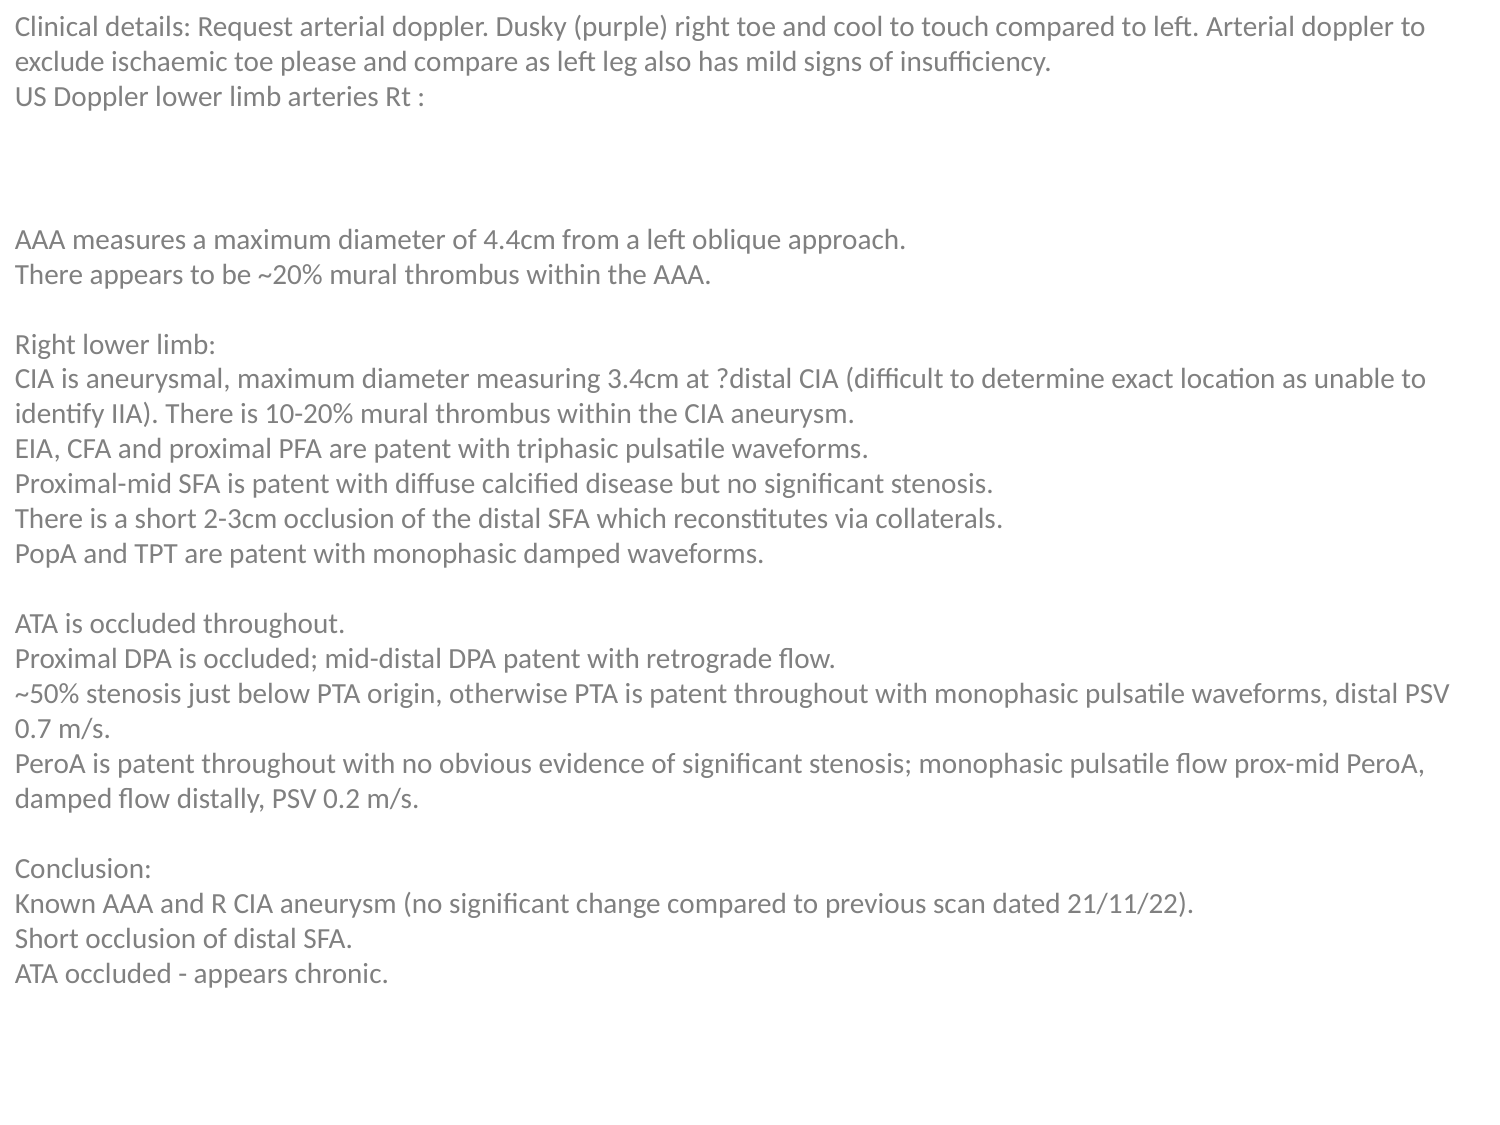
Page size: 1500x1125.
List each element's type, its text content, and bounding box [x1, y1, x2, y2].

text_box AAA measures a maximum diameter of 4.4cm from a left oblique approach. There appears to be ~20% mural thrombus within the AAA. Right lower limb: CIA is aneurysmal, maximum diameter measuring 3.4cm at ?distal CIA (difficult to determine exact location as unable to identify IIA). There is 10-20% mural thrombus within the CIA aneurysm. EIA, CFA and proximal PFA are patent with triphasic pulsatile waveforms. Proximal-mid SFA is patent with diffuse calcified disease but no significant stenosis. There is a short 2-3cm occlusion of the distal SFA which reconstitutes via collaterals. PopA and TPT are patent with monophasic damped waveforms. ATA is occluded throughout. Proximal DPA is occluded; mid-distal DPA patent with retrograde flow. ~50% stenosis just below PTA origin, otherwise PTA is patent throughout with monophasic pulsatile waveforms, distal PSV 0.7 m/s. PeroA is patent throughout with no obvious evidence of significant stenosis; monophasic pulsatile flow prox-mid PeroA, damped flow distally, PSV 0.2 m/s. Conclusion: Known AAA and R CIA aneurysm (no significant change compared to previous scan dated 21/11/22). Short occlusion of distal SFA. ATA occluded - appears chronic. [0, 212, 1500, 997]
text_box Clinical details: Request arterial doppler. Dusky (purple) right toe and cool to touch compared to left. Arterial doppler to exclude ischaemic toe please and compare as left leg also has mild signs of insufficiency. US Doppler lower limb arteries Rt : [0, 0, 1500, 120]
